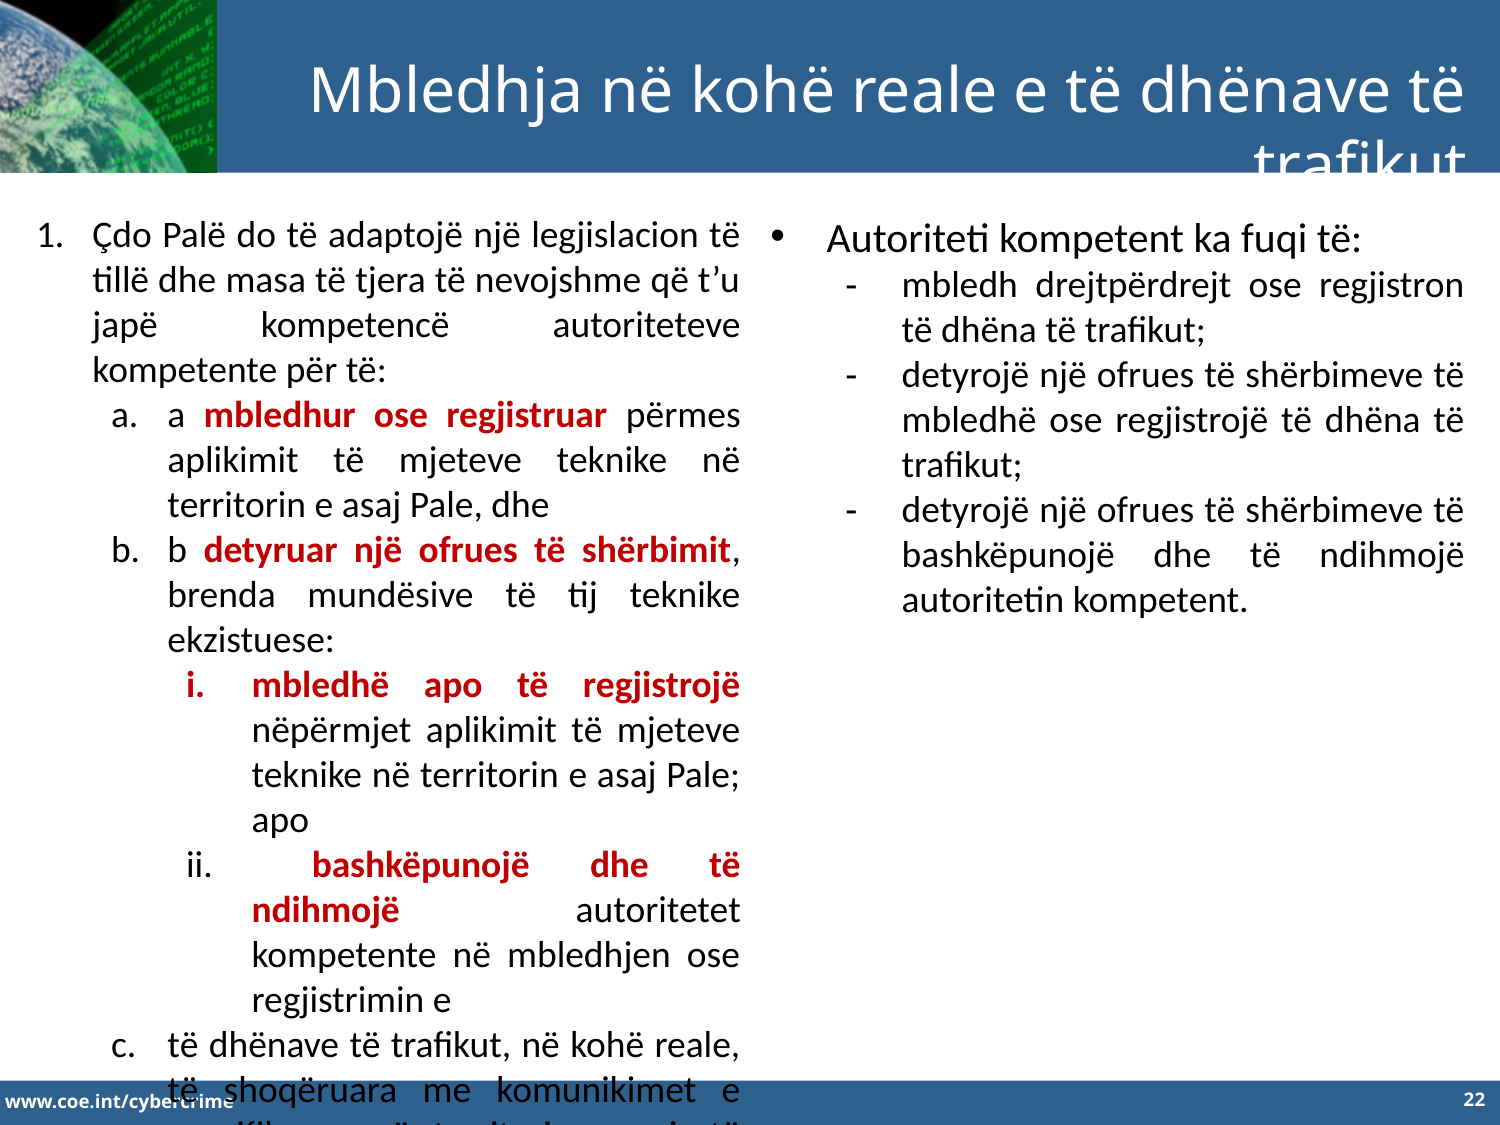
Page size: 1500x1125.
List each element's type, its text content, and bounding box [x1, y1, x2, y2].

text_box Autoriteti kompetent ka fuqi të: mbledh drejtpërdrejt ose regjistron të dhëna të trafikut; detyrojë një ofrues të shërbimeve të mbledhë ose regjistrojë të dhëna të trafikut; detyrojë një ofrues të shërbimeve të bashkëpunojë dhe të ndihmojë autoritetin kompetent. [755, 208, 1480, 628]
text_box Çdo Palë do të adaptojë një legjislacion të tillë dhe masa të tjera të nevojshme që t’u japë kompetencë autoriteteve kompetente për të: a mbledhur ose regjistruar përmes aplikimit të mjeteve teknike në territorin e asaj Pale, dhe b detyruar një ofrues të shërbimit, brenda mundësive të tij teknike ekzistuese: mbledhë apo të regjistrojë nëpërmjet aplikimit të mjeteve teknike në territorin e asaj Pale; apo bashkëpunojë dhe të ndihmojë autoritetet kompetente në mbledhjen ose regjistrimin e të dhënave të trafikut, në kohë reale, të shoqëruara me komunikimet e specifikuara në territorin e saj, të transmetuara nëpërmjet një sistemi kompjuterik. [21, 202, 756, 1125]
picture [0, 0, 217, 173]
text_box Mbledhja në kohë reale e të dhënave të trafikut [230, 42, 1483, 208]
